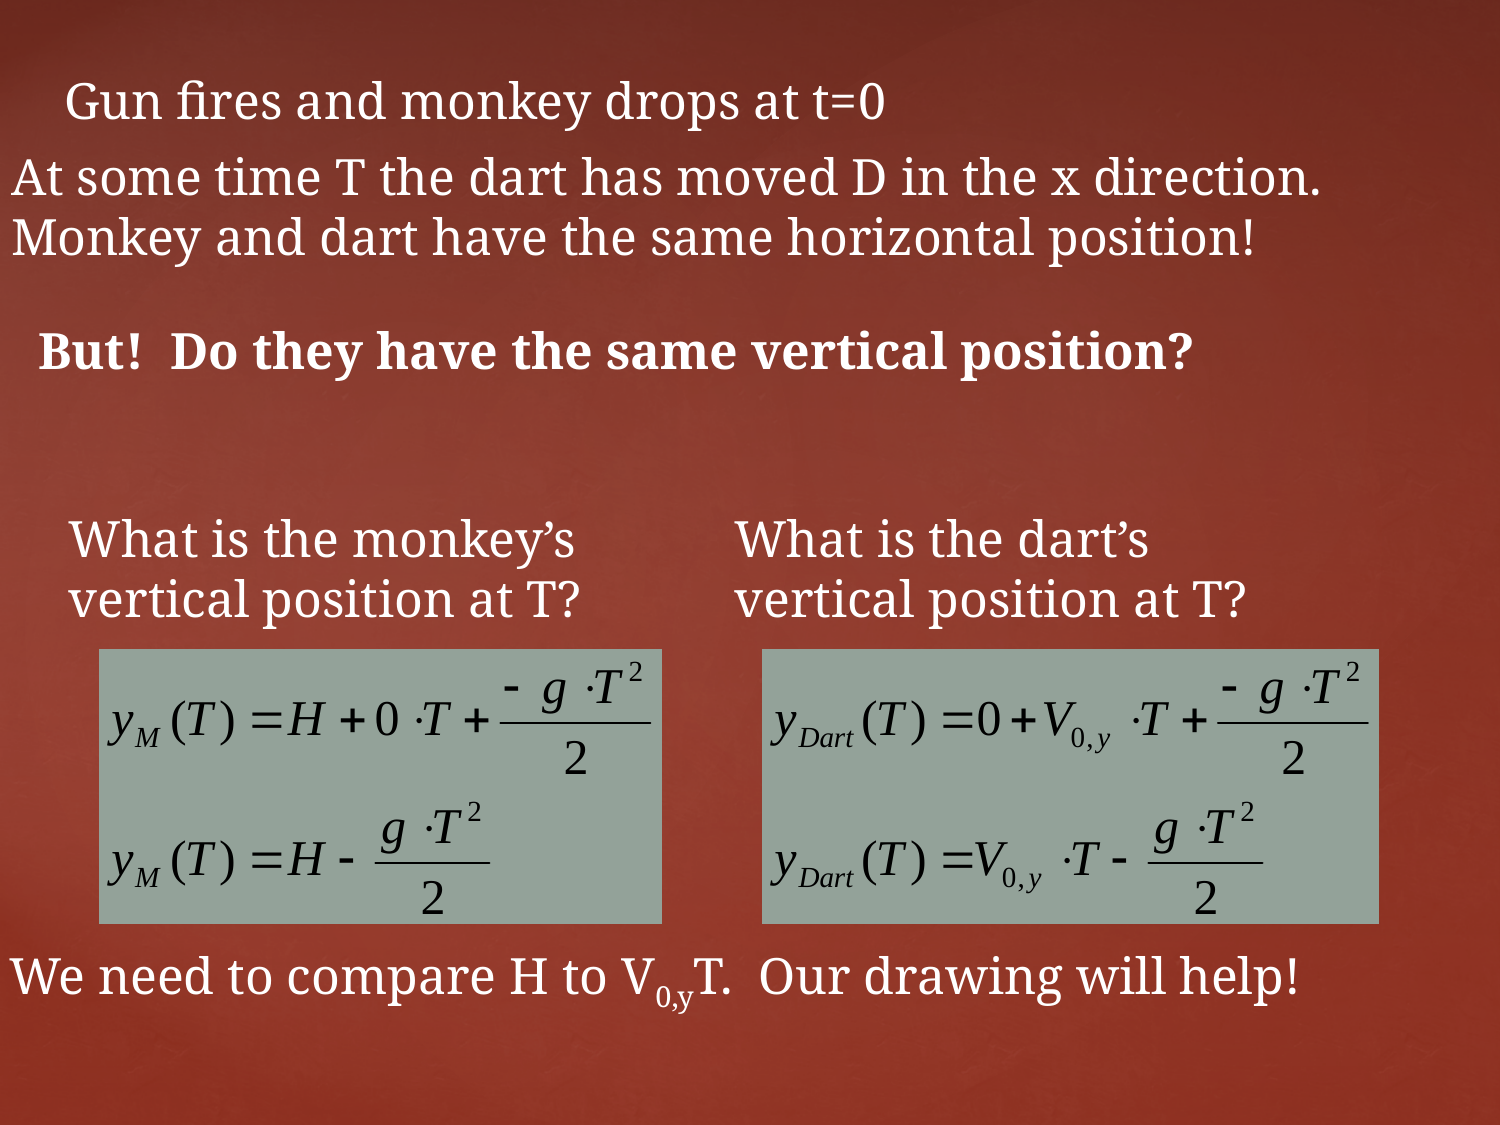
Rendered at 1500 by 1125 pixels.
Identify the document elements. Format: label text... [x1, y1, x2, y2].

text_box What is the monkey’s vertical position at T? [54, 499, 604, 635]
text_box We need to compare H to V0,yT. Our drawing will help! [0, 937, 1316, 1021]
text_box What is the dart’s vertical position at T? [719, 499, 1263, 635]
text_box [98, 648, 663, 925]
text_box Gun fires and monkey drops at t=0 [49, 62, 901, 138]
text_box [761, 648, 1380, 925]
text_box At some time T the dart has moved D in the x direction. Monkey and dart have the same horizontal position! [0, 138, 1338, 273]
text_box But! Do they have the same vertical position? [23, 312, 1210, 388]
